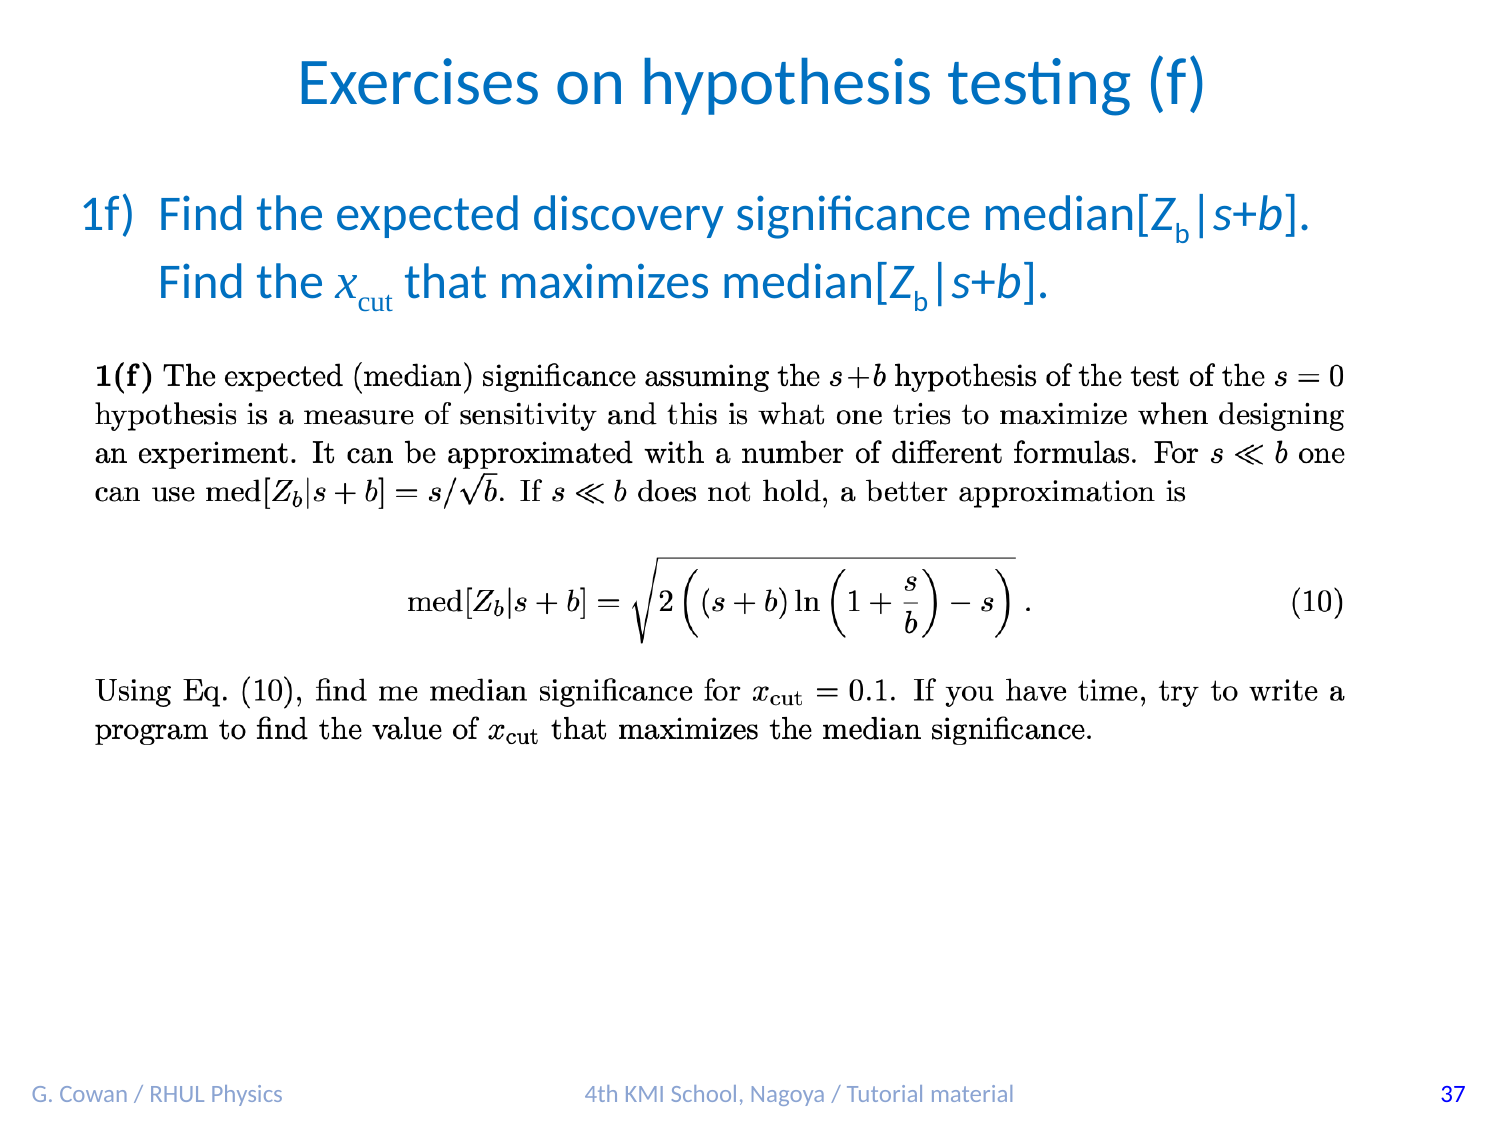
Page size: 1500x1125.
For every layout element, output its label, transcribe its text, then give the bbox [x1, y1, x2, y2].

slide_number 37 [1262, 1062, 1481, 1123]
text_box 1f) Find the expected discovery significance median[Zb|s+b]. Find the xcut that maximizes median[Zb|s+b]. [64, 173, 1450, 325]
footer 4th KMI School, Nagoya / Tutorial material [338, 1062, 1262, 1123]
picture [83, 350, 1360, 753]
text_box Exercises on hypothesis testing (f) [282, 30, 1224, 126]
slide_number G. Cowan / RHUL Physics [16, 1062, 338, 1123]
